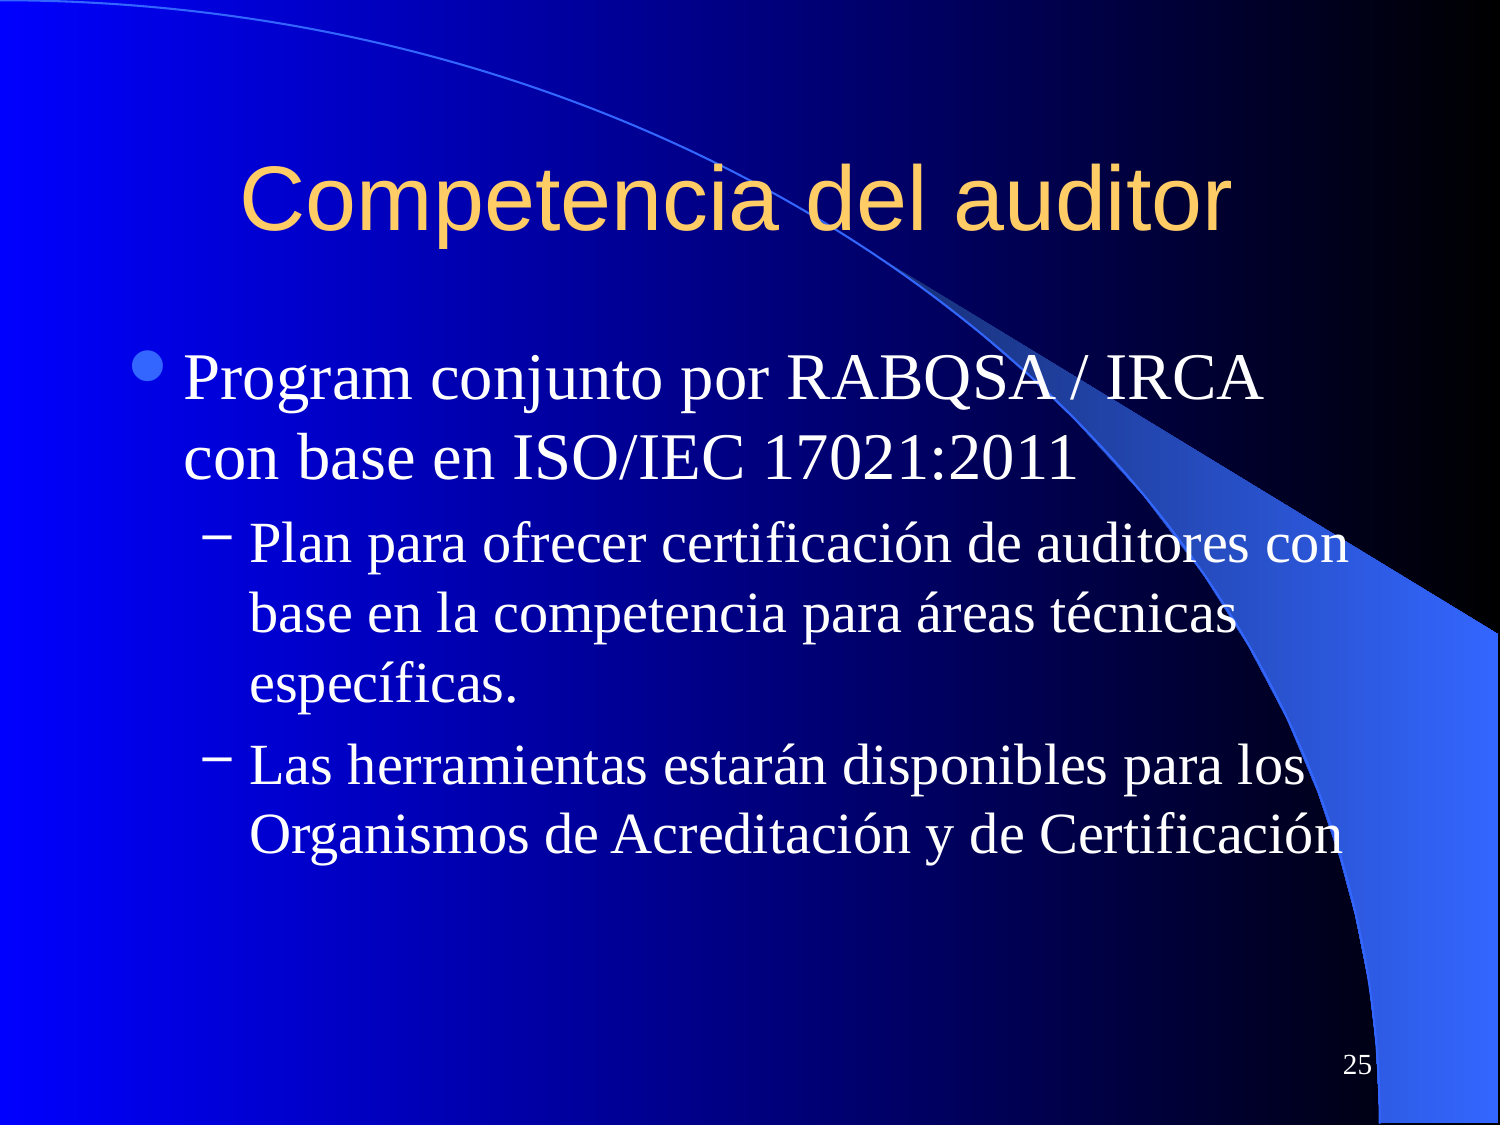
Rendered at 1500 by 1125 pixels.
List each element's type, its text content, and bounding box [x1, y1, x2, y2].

slide_number 25 [1074, 1024, 1388, 1101]
title Competencia del auditor [112, 99, 1388, 288]
list Program conjunto por RABQSA / IRCA con base en ISO/IEC 17021:2011 Plan para ofrecer certificación de auditores con base en la competencia para áreas técnicas específicas. Las herramientas estarán disponibles para los Organismos de Acreditación y de Certificación [112, 324, 1388, 1001]
